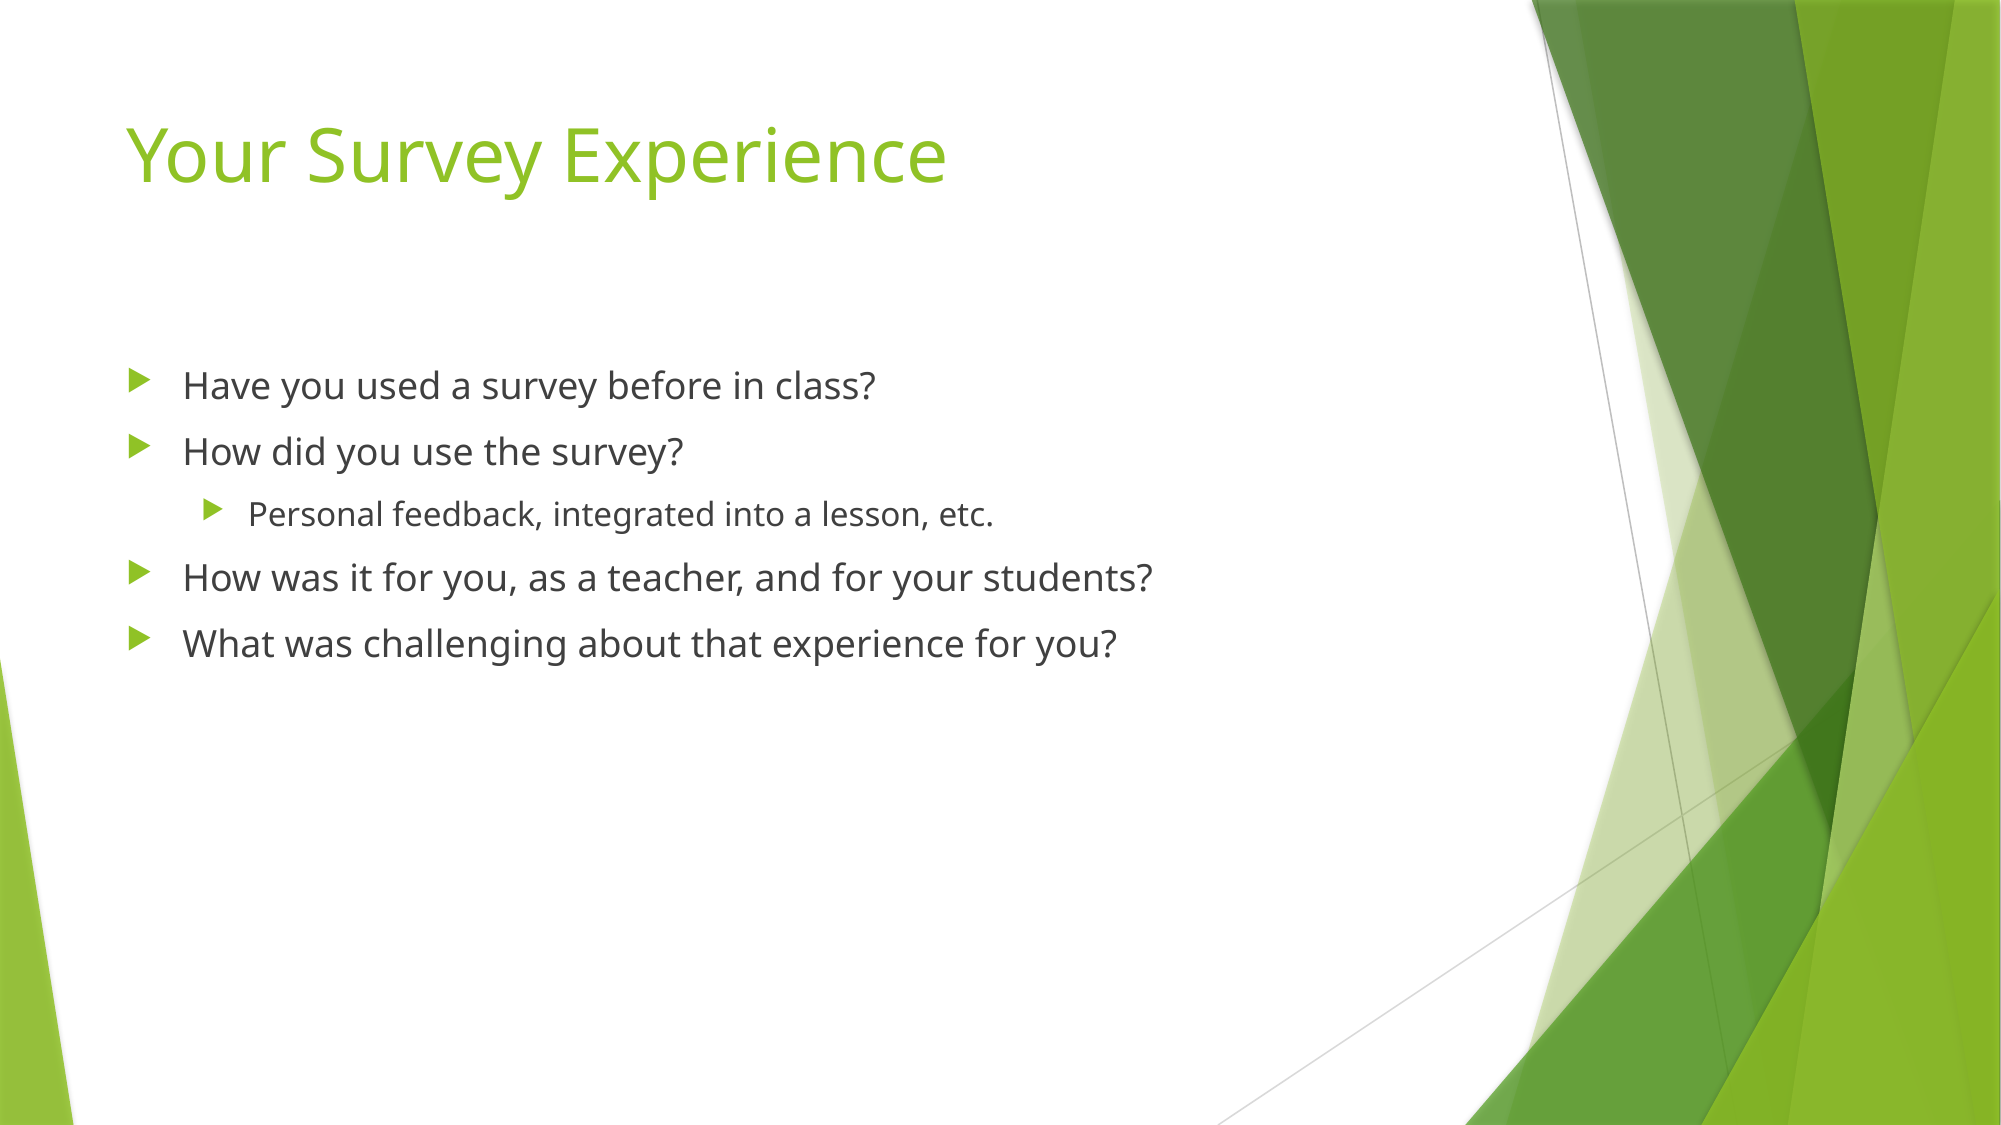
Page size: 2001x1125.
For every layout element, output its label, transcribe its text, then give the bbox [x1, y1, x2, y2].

title Your Survey Experience [111, 99, 1522, 317]
list Have you used a survey before in class? How did you use the survey? Personal feedback, integrated into a lesson, etc. How was it for you, as a teacher, and for your students? What was challenging about that experience for you? [111, 354, 1522, 992]
